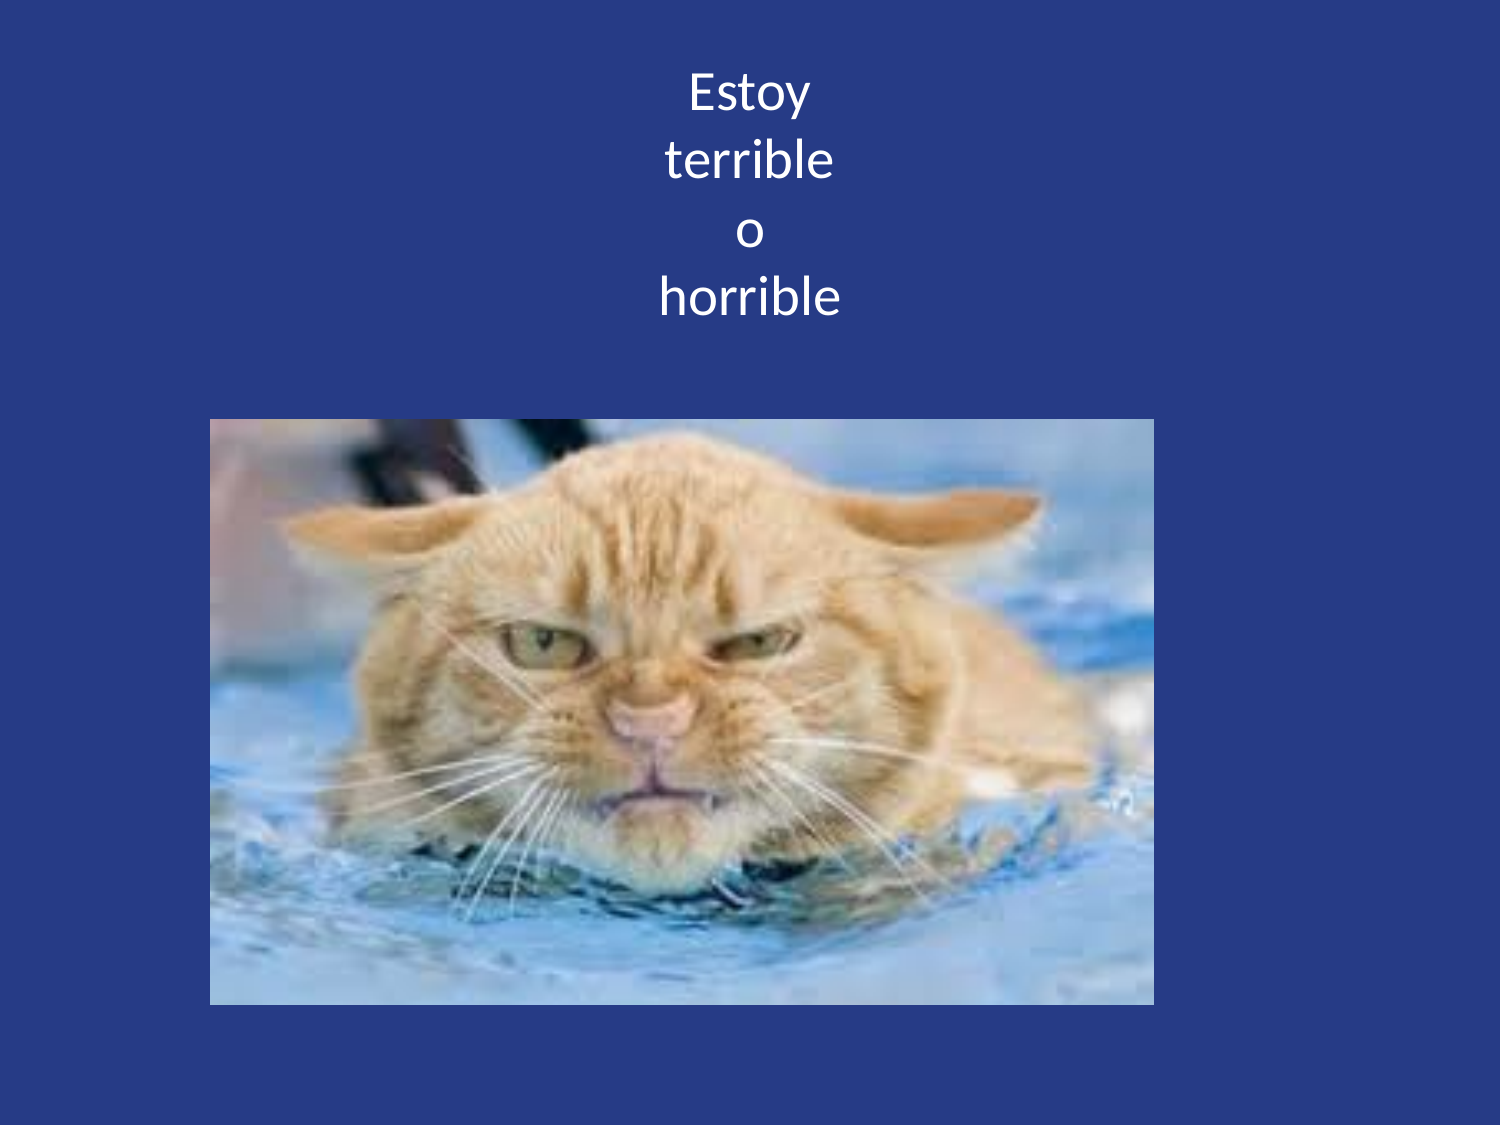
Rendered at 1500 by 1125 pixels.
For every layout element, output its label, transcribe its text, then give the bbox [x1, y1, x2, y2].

title Estoy terrible o horrible [75, 45, 1425, 336]
picture [210, 419, 1154, 1006]
